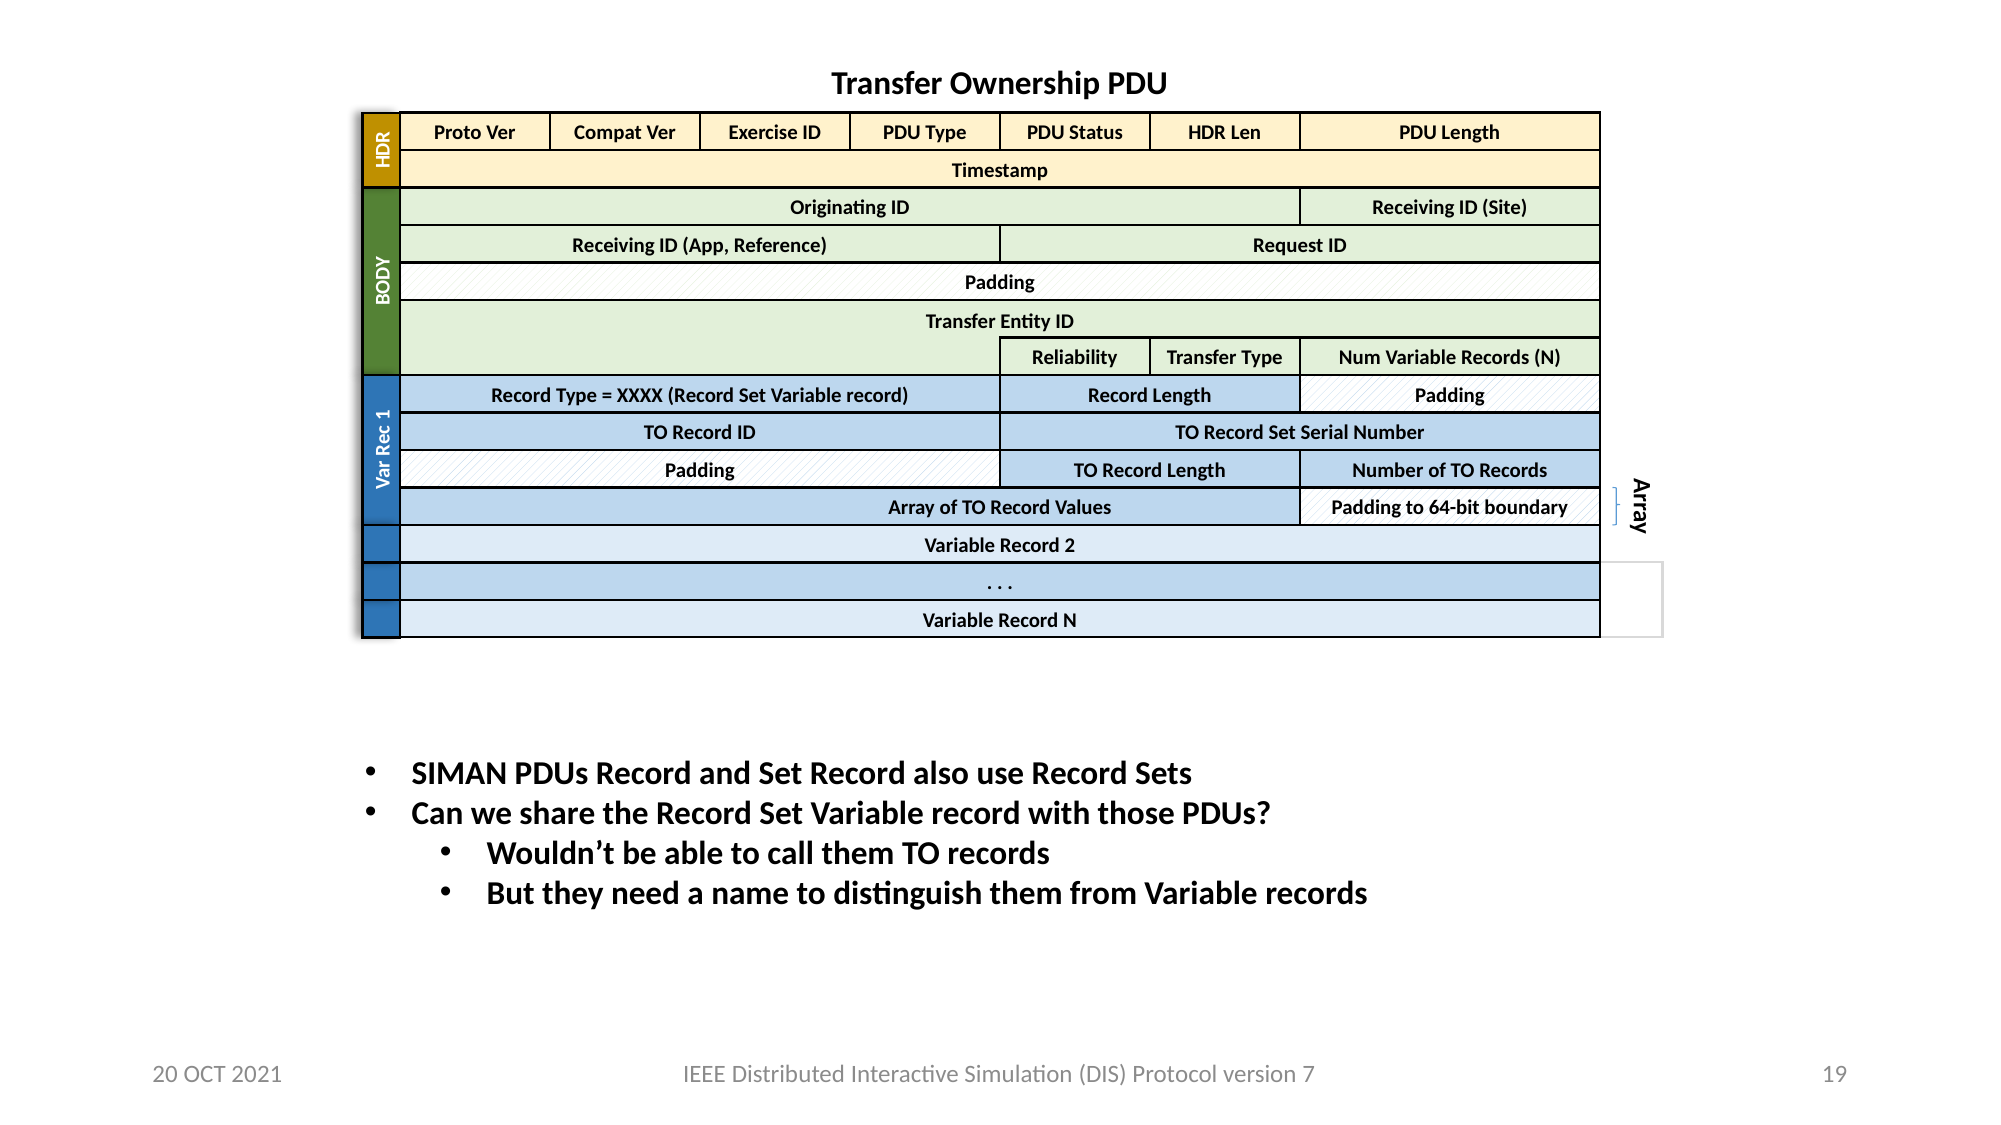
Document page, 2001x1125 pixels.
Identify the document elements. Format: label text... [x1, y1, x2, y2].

text_box [1612, 486, 1621, 526]
text_box TO Record Set Serial Number [999, 411, 1601, 449]
text_box TO Record Length [1001, 449, 1299, 488]
text_box Padding to 64-bit boundary [1299, 486, 1601, 524]
text_box Record Type = XXXX (Record Set Variable record) [401, 374, 999, 411]
text_box Reliability [999, 336, 1149, 376]
text_box SIMAN PDUs Record and Set Record also use Record Sets Can we share the Record Set Variable record with those PDUs? Wouldn’t be able to call them TO records But they need a name to distinguish them from Variable records [349, 736, 1476, 926]
text_box Num Variable Records (N) [1301, 336, 1601, 374]
text_box Record Length [999, 376, 1299, 411]
text_box Number of TO Records [1299, 449, 1601, 486]
text_box Padding [401, 263, 1601, 301]
text_box Exercise ID [699, 111, 849, 149]
text_box Receiving ID (App, Reference) [399, 224, 999, 263]
text_box [361, 601, 401, 639]
text_box PDU Length [1299, 111, 1601, 149]
text_box BODY [361, 189, 401, 374]
text_box Proto Ver [399, 111, 549, 149]
text_box Transfer Entity ID [401, 301, 1601, 374]
text_box Transfer Type [1149, 336, 1301, 376]
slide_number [137, 1042, 588, 1103]
text_box Var Rec 1 [361, 374, 401, 524]
text_box [1601, 561, 1664, 638]
text_box Array of TO Record Values [401, 488, 1299, 524]
text_box Variable Record N [401, 601, 1601, 638]
text_box . . . [401, 561, 1601, 601]
text_box Padding [1299, 374, 1601, 411]
text_box HDR Len [1149, 111, 1299, 149]
text_box HDR [361, 112, 401, 189]
text_box PDU Type [849, 111, 999, 149]
text_box Originating ID [401, 186, 1301, 224]
text_box TO Record ID [399, 411, 999, 449]
text_box Padding [399, 449, 1001, 488]
text_box Compat Ver [549, 111, 699, 149]
text_box [361, 564, 401, 601]
text_box Array [1624, 461, 1664, 551]
text_box Variable Record 2 [401, 524, 1601, 561]
slide_number 19 [1412, 1042, 1863, 1103]
text_box [361, 524, 401, 564]
text_box Transfer Ownership PDU [699, 61, 1301, 101]
text_box Timestamp [401, 149, 1601, 186]
text_box PDU Status [999, 111, 1149, 149]
footer IEEE Distributed Interactive Simulation (DIS) Protocol version 7 [662, 1042, 1338, 1103]
text_box Receiving ID (Site) [1301, 186, 1601, 224]
text_box Request ID [999, 224, 1601, 263]
